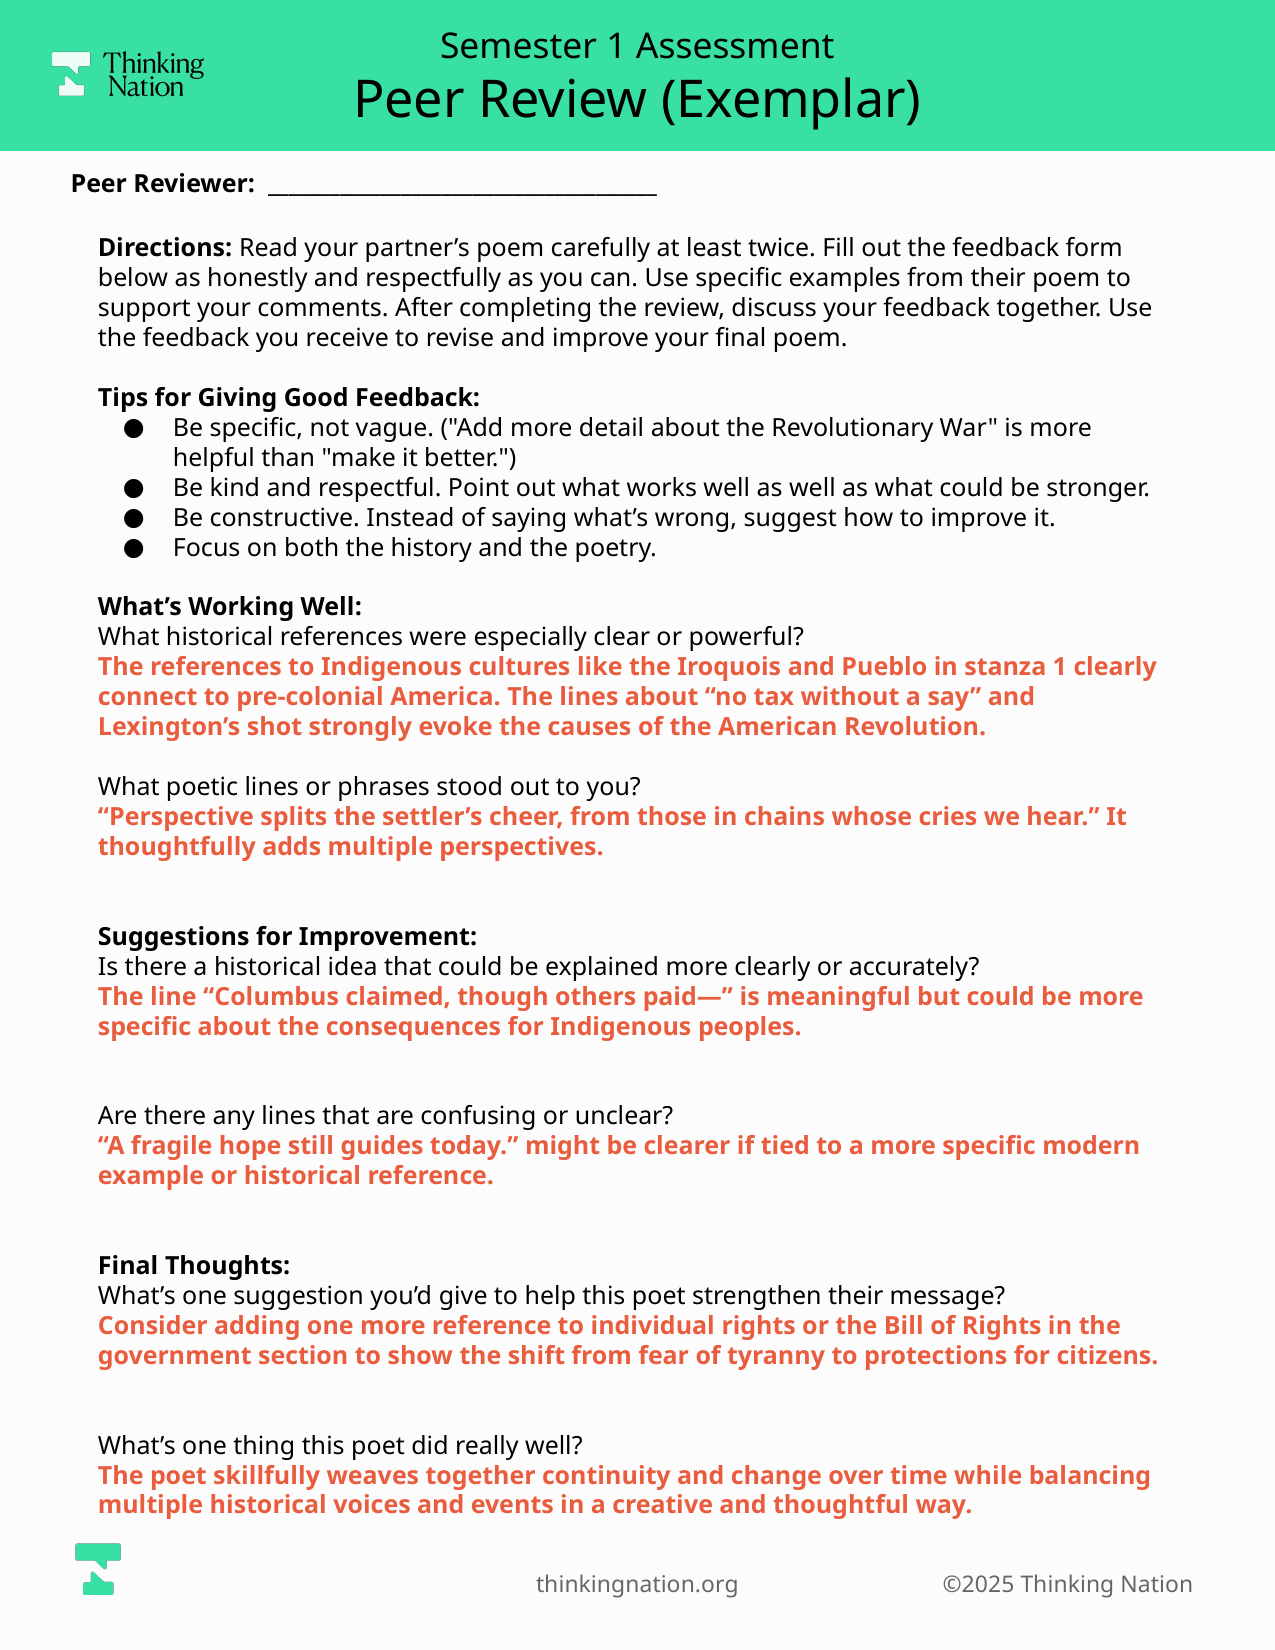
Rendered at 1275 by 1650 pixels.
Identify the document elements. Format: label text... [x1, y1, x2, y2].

text_box Semester 1 Assessment Peer Review (Exemplar) [0, 0, 1275, 151]
text_box thinkingnation.org [486, 1553, 789, 1605]
picture [35, 37, 210, 110]
text_box Peer Reviewer: ______________________________________ [55, 152, 1223, 212]
picture [62, 1533, 134, 1605]
text_box Directions: Read your partner’s poem carefully at least twice. Fill out the feedback form below as honestly and respectfully as you can. Use specific examples from their poem to support your comments. After completing the review, discuss your feedback together. Use the feedback you receive to revise and improve your final poem. Tips for Giving Good Feedback: Be specific, not vague. ("Add more detail about the Revolutionary War" is more helpful than "make it better.") Be kind and respectful. Point out what works well as well as what could be stronger. Be constructive. Instead of saying what’s wrong, suggest how to improve it. Focus on both the history and the poetry. What’s Working Well: What historical references were especially clear or powerful? The references to Indigenous cultures like the Iroquois and Pueblo in stanza 1 clearly connect to pre-colonial America. The lines about “no tax without a say” and Lexington’s shot strongly evoke the causes of the American Revolution. What poetic lines or phrases stood out to you? “Perspective splits the settler’s cheer, from those in chains whose cries we hear.” It thoughtfully adds multiple perspectives. Suggestions for Improvement: Is there a historical idea that could be explained more clearly or accurately? The line “Columbus claimed, though others paid—” is meaningful but could be more specific about the consequences for Indigenous peoples. Are there any lines that are confusing or unclear? “A fragile hope still guides today.” might be clearer if tied to a more specific modern example or historical reference. Final Thoughts: What’s one suggestion you’d give to help this poet strengthen their message? Consider adding one more reference to individual rights or the Bill of Rights in the government section to show the shift from fear of tyranny to protections for citizens. What’s one thing this poet did really well? The poet skillfully weaves together continuity and change over time while balancing multiple historical voices and events in a creative and thoughtful way. [78, 212, 1198, 1529]
text_box ©2025 Thinking Nation [907, 1553, 1210, 1605]
